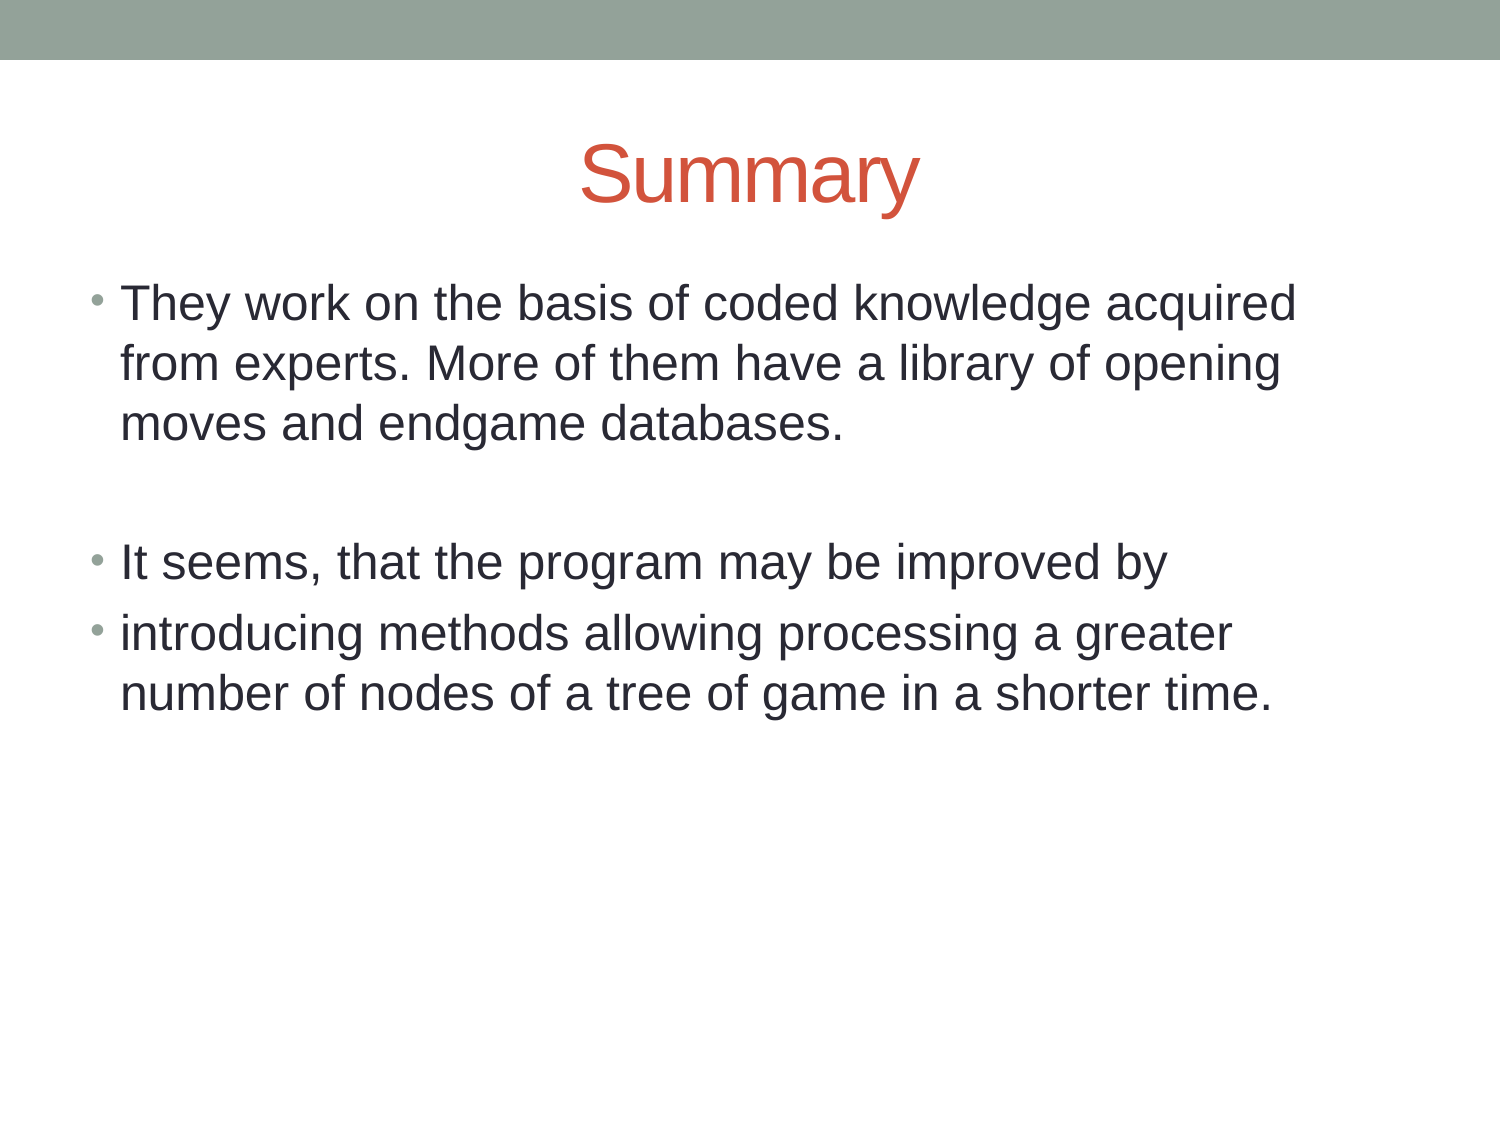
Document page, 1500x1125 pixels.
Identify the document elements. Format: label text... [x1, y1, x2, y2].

title Summary [75, 87, 1425, 250]
list They work on the basis of coded knowledge acquired from experts. More of them have a library of opening moves and endgame databases. It seems, that the program may be improved by introducing methods allowing processing a greater number of nodes of a tree of game in a shorter time. [75, 262, 1425, 1063]
